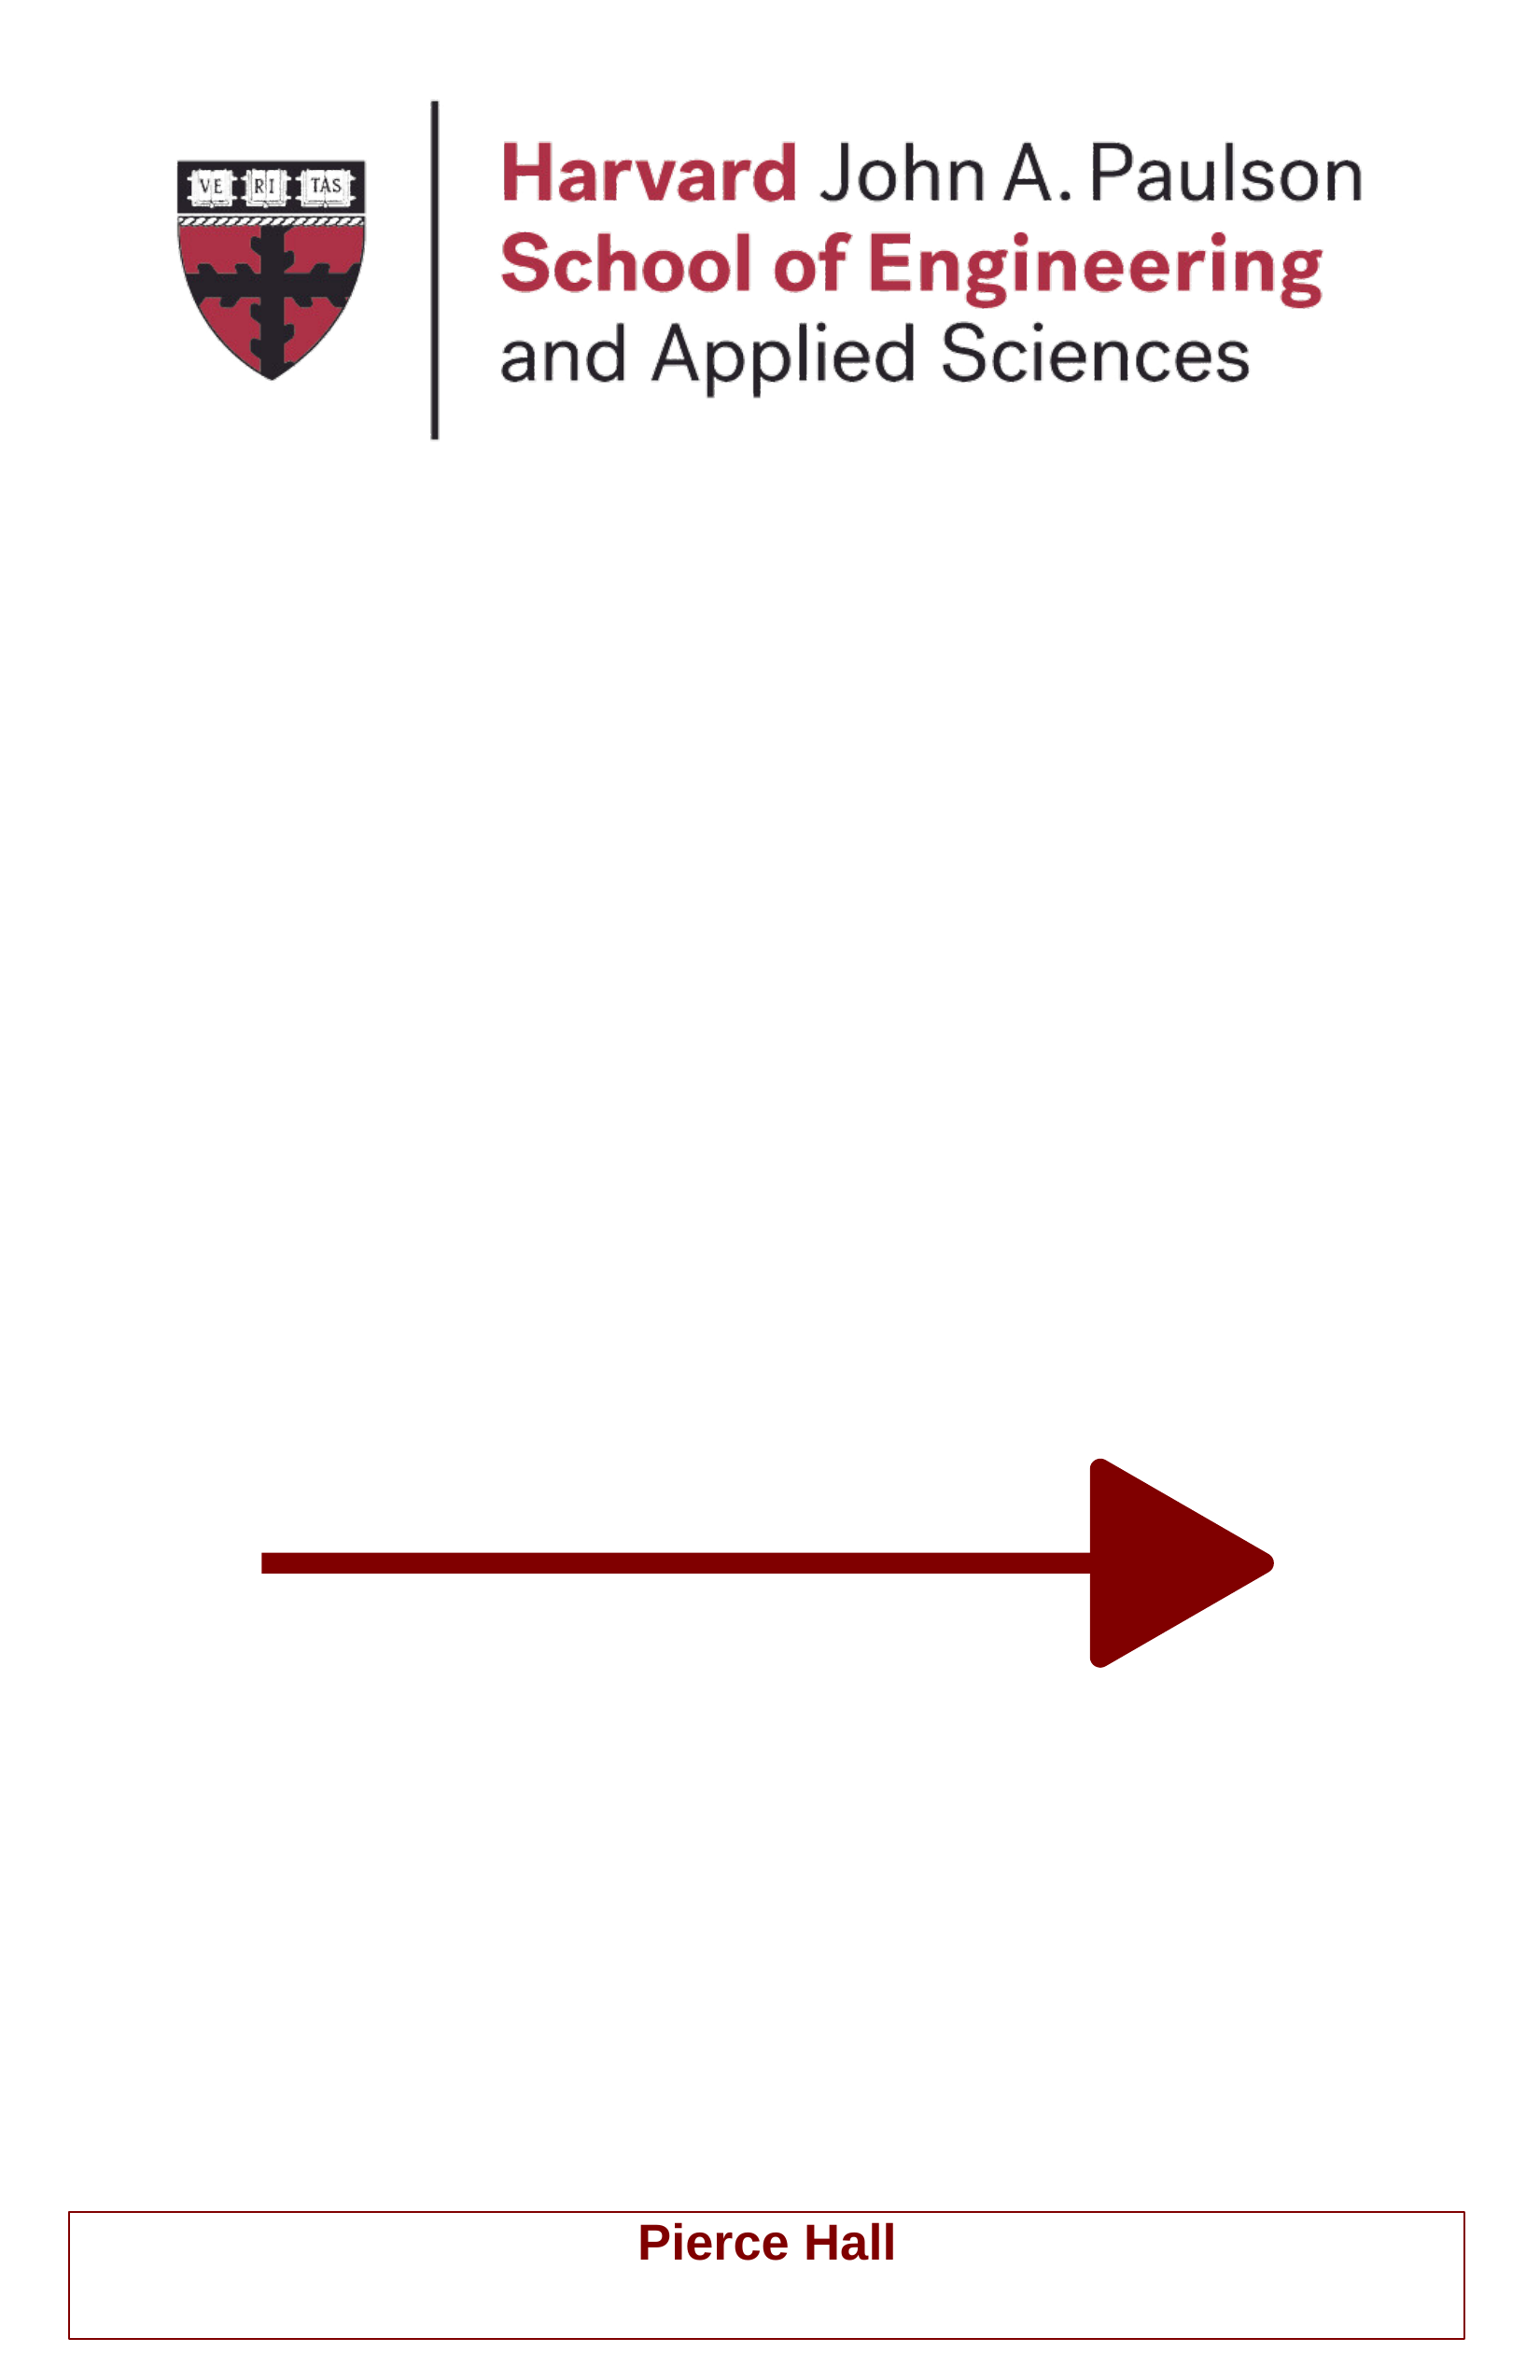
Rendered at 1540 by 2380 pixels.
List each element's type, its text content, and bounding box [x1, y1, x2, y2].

text_box [1247, 1552, 1264, 1562]
text_box [1247, 1564, 1264, 1574]
text_box [65, 52, 1466, 497]
text_box [1099, 1468, 1264, 1658]
text_box [261, 1552, 1099, 1574]
footer Pierce Hall [636, 2212, 899, 2380]
